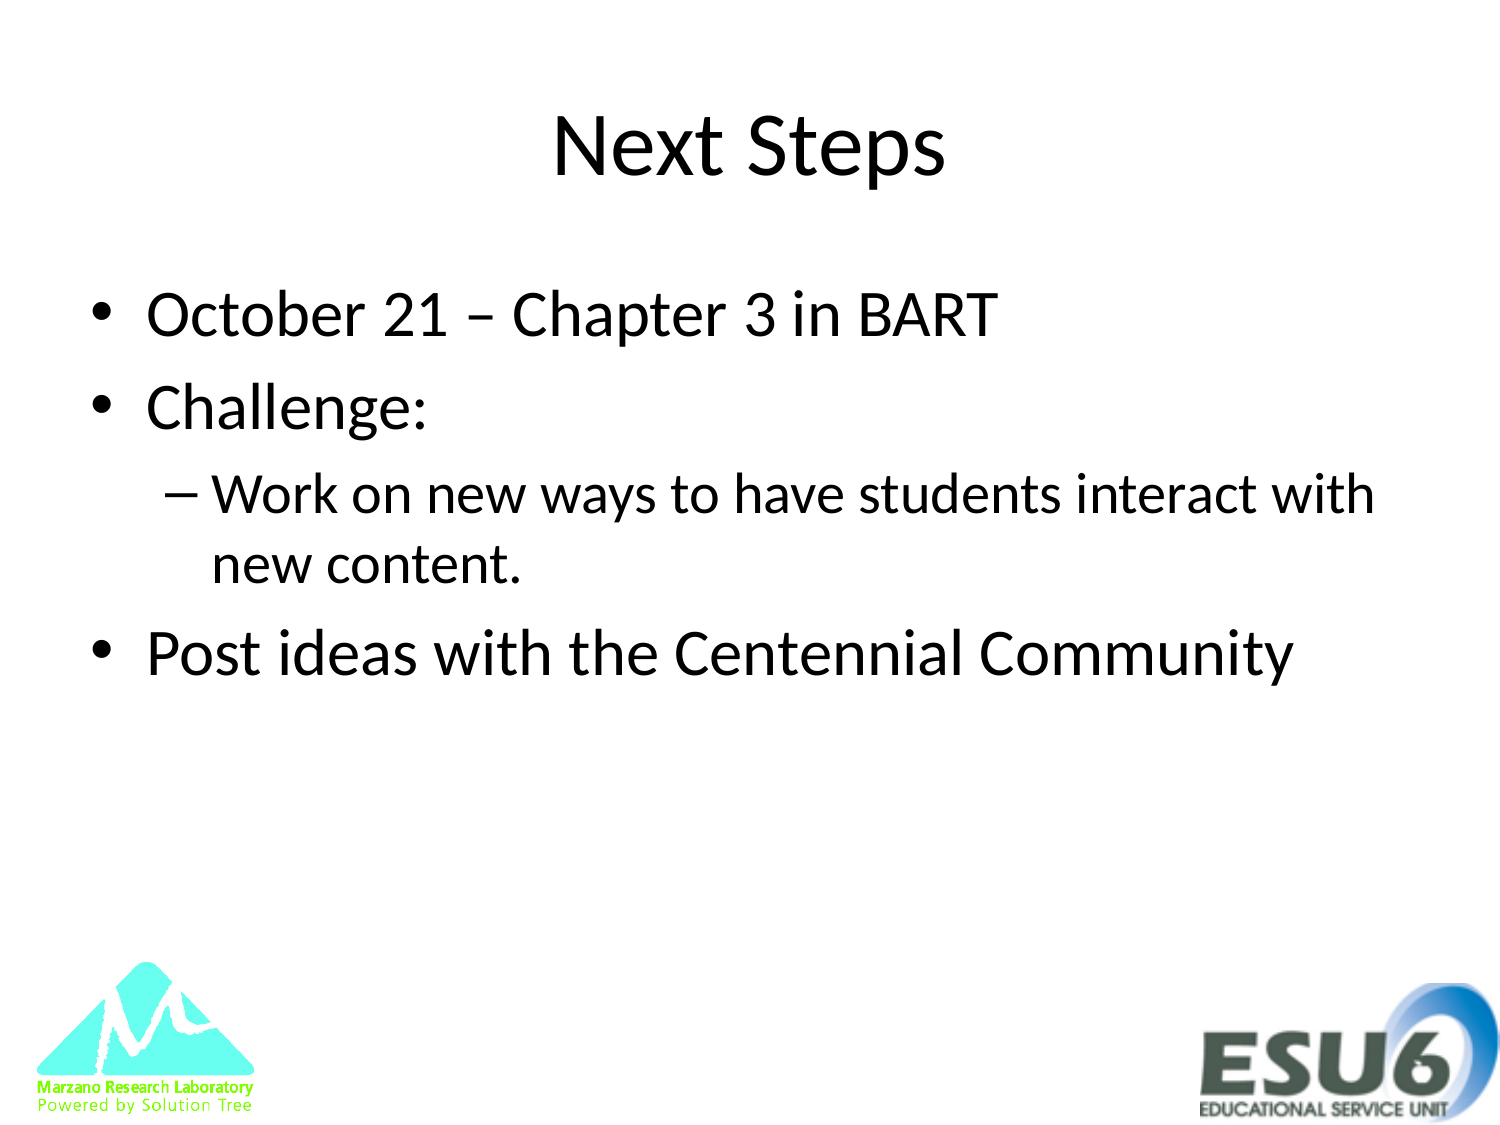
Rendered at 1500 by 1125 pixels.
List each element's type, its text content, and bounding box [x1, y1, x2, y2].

picture [1200, 983, 1500, 1125]
list October 21 – Chapter 3 in BART Challenge: Work on new ways to have students interact with new content. Post ideas with the Centennial Community [75, 262, 1425, 1005]
title Next Steps [75, 45, 1425, 233]
picture [37, 962, 254, 1114]
